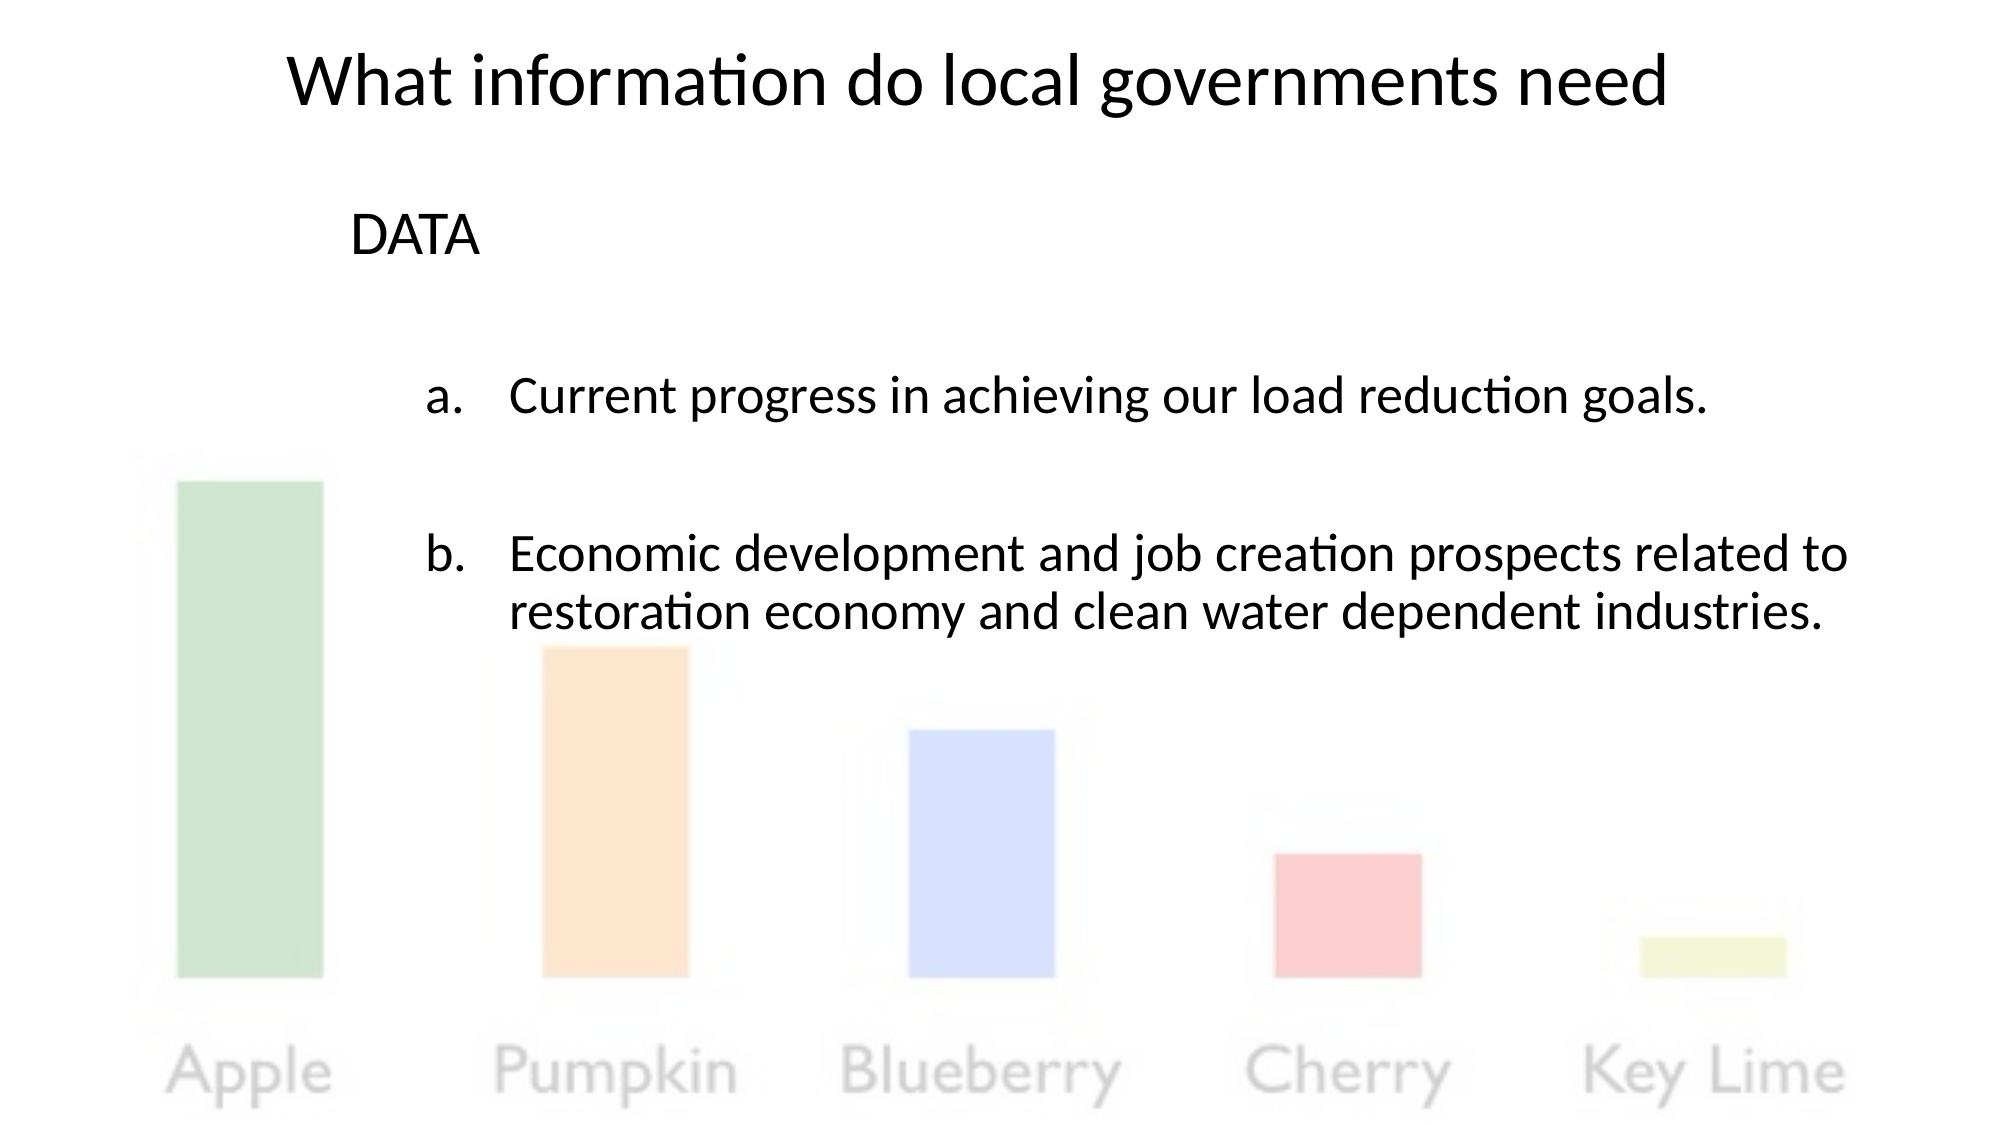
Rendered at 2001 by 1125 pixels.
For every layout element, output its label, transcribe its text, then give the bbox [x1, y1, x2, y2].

picture [34, 442, 1932, 1125]
list DATA Current progress in achieving our load reduction goals. Economic development and job creation prospects related to restoration economy and clean water dependent industries. [335, 160, 2000, 717]
text_box What information do local governments need [271, 22, 1695, 128]
